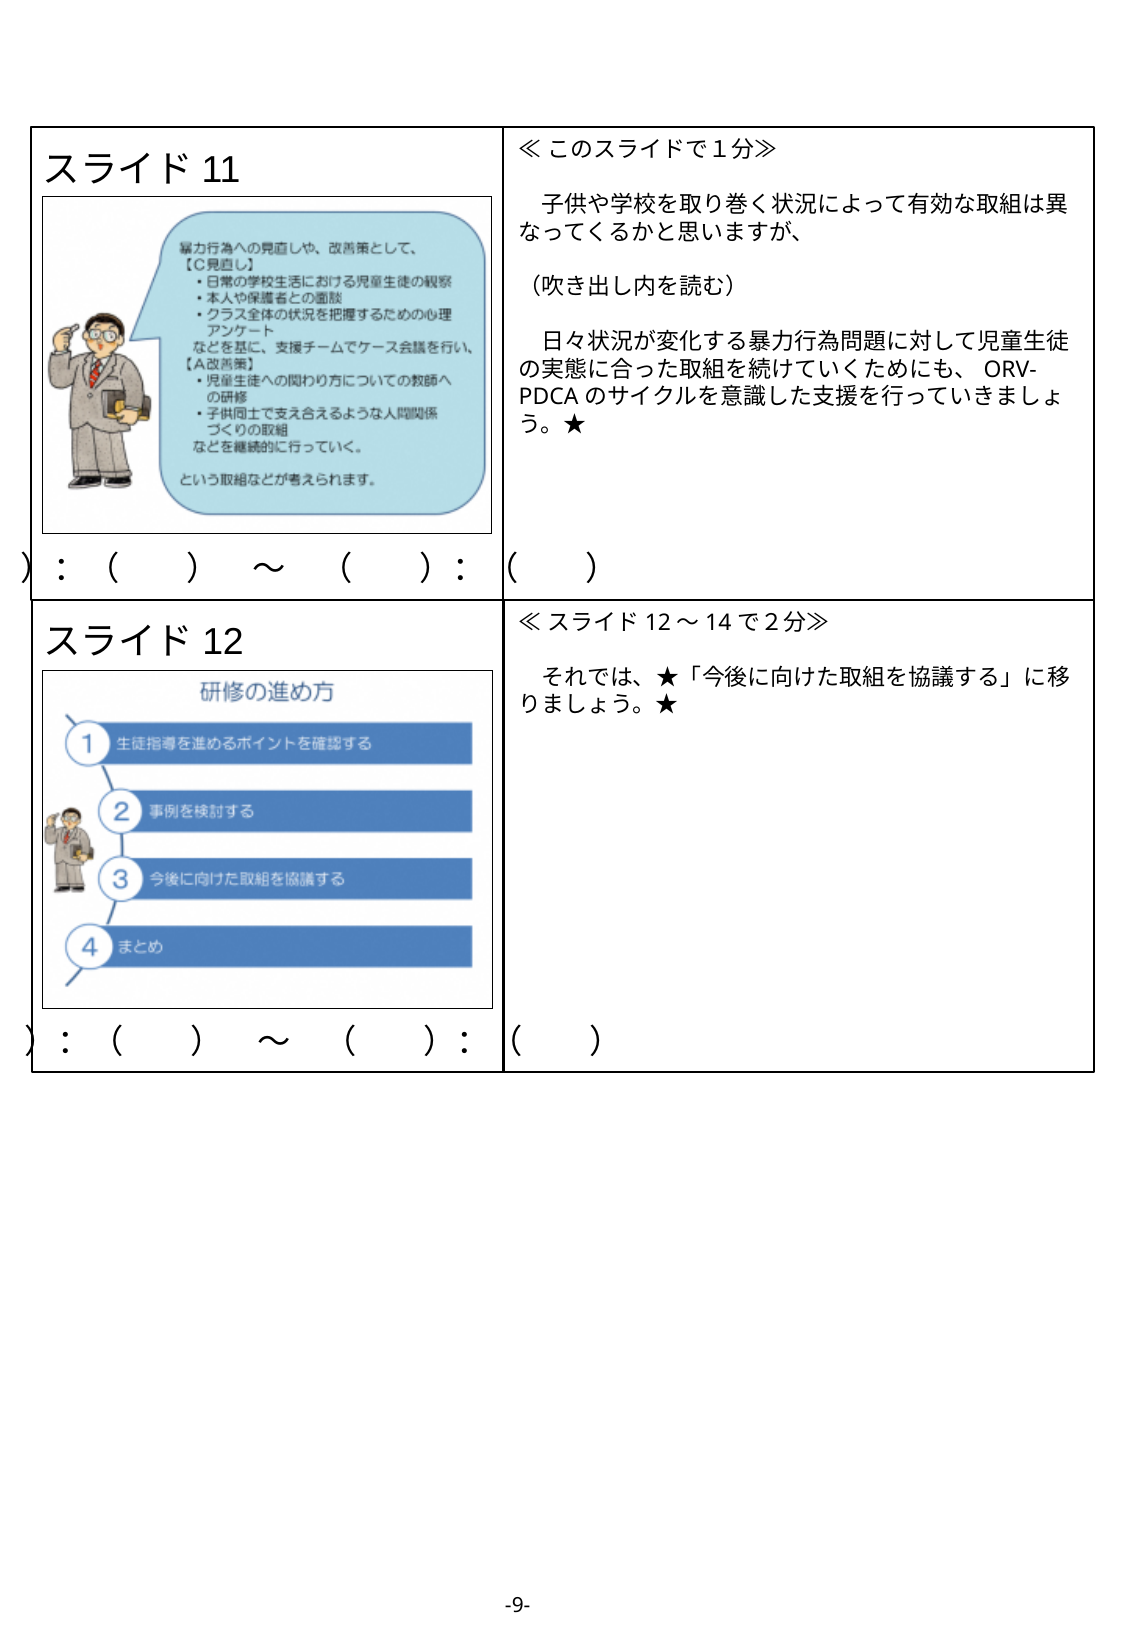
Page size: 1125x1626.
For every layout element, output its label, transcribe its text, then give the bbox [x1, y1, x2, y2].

text_box ≪このスライドで１分≫ 子供や学校を取り巻く状況によって有効な取組は異なってくるかと思いますが、 （吹き出し内を読む） 日々状況が変化する暴力行為問題に対して児童生徒の実態に合った取組を続けていくためにも、ORV-PDCAのサイクルを意識した支援を行っていきましょう。★ [503, 127, 1094, 445]
picture [42, 670, 493, 1009]
text_box スライド12 [29, 598, 501, 1012]
text_box スライド12 [29, 1068, 501, 1074]
text_box [501, 598, 1096, 1074]
text_box （ ）：（ ） ～ （ ）：（ ） [0, 539, 634, 595]
text_box [501, 125, 1096, 598]
text_box -9- [490, 1584, 635, 1625]
picture [41, 196, 493, 535]
text_box スライド11 [29, 125, 501, 539]
text_box （ ）：（ ） ～ （ ）：（ ） [0, 1012, 638, 1068]
text_box ≪スライド12～14で２分≫ それでは、★「今後に向けた取組を協議する」に移りましょう。★ [504, 600, 1094, 753]
